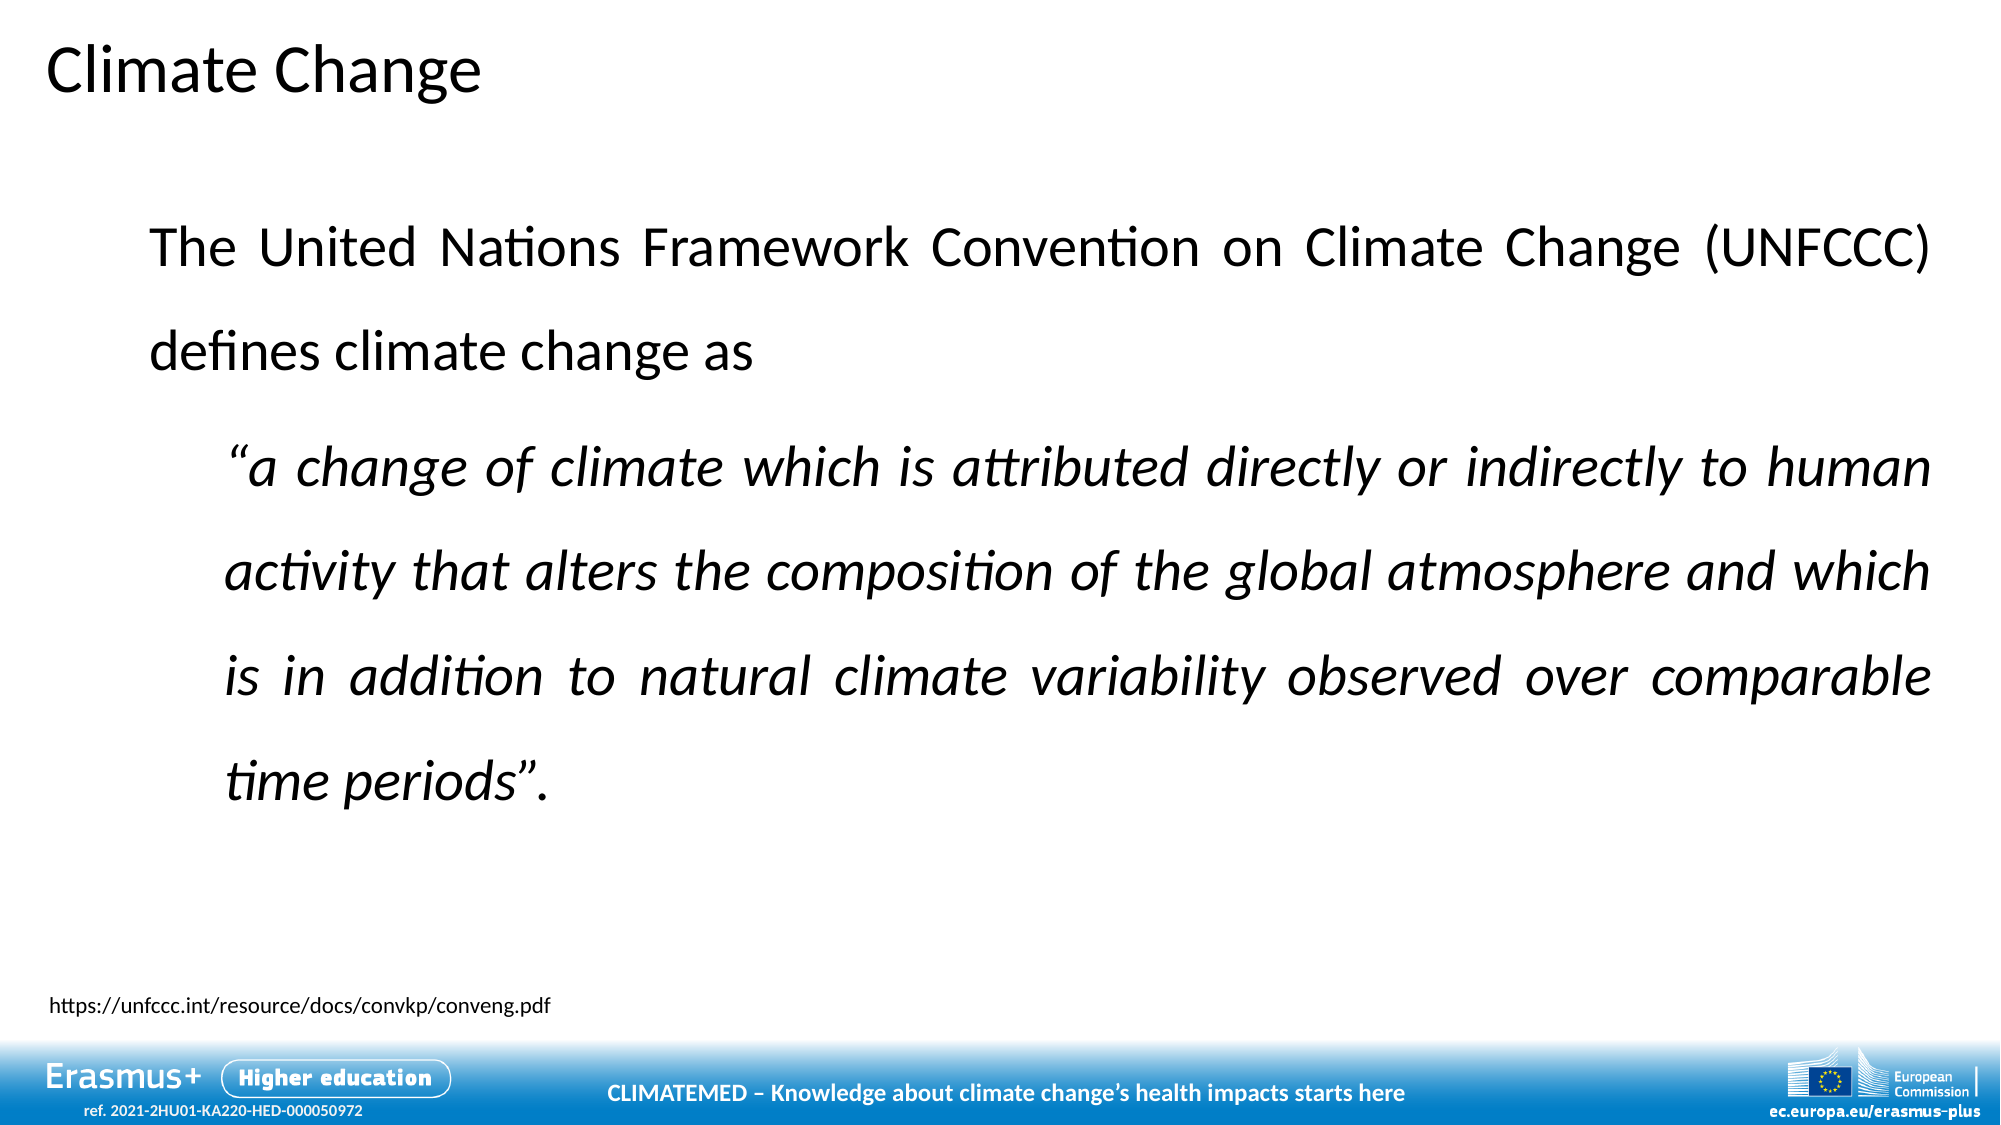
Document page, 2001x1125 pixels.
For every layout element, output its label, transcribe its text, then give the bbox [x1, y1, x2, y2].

list The United Nations Framework Convention on Climate Change (UNFCCC) defines climate change as “a change of climate which is attributed directly or indirectly to human activity that alters the composition of the global atmosphere and which is in addition to natural climate variability observed over comparable time periods”. [134, 165, 1949, 934]
title Climate Change [31, 25, 1984, 116]
text_box https://unfccc.int/resource/docs/convkp/conveng.pdf [34, 983, 567, 1027]
picture [0, 899, 2000, 1125]
